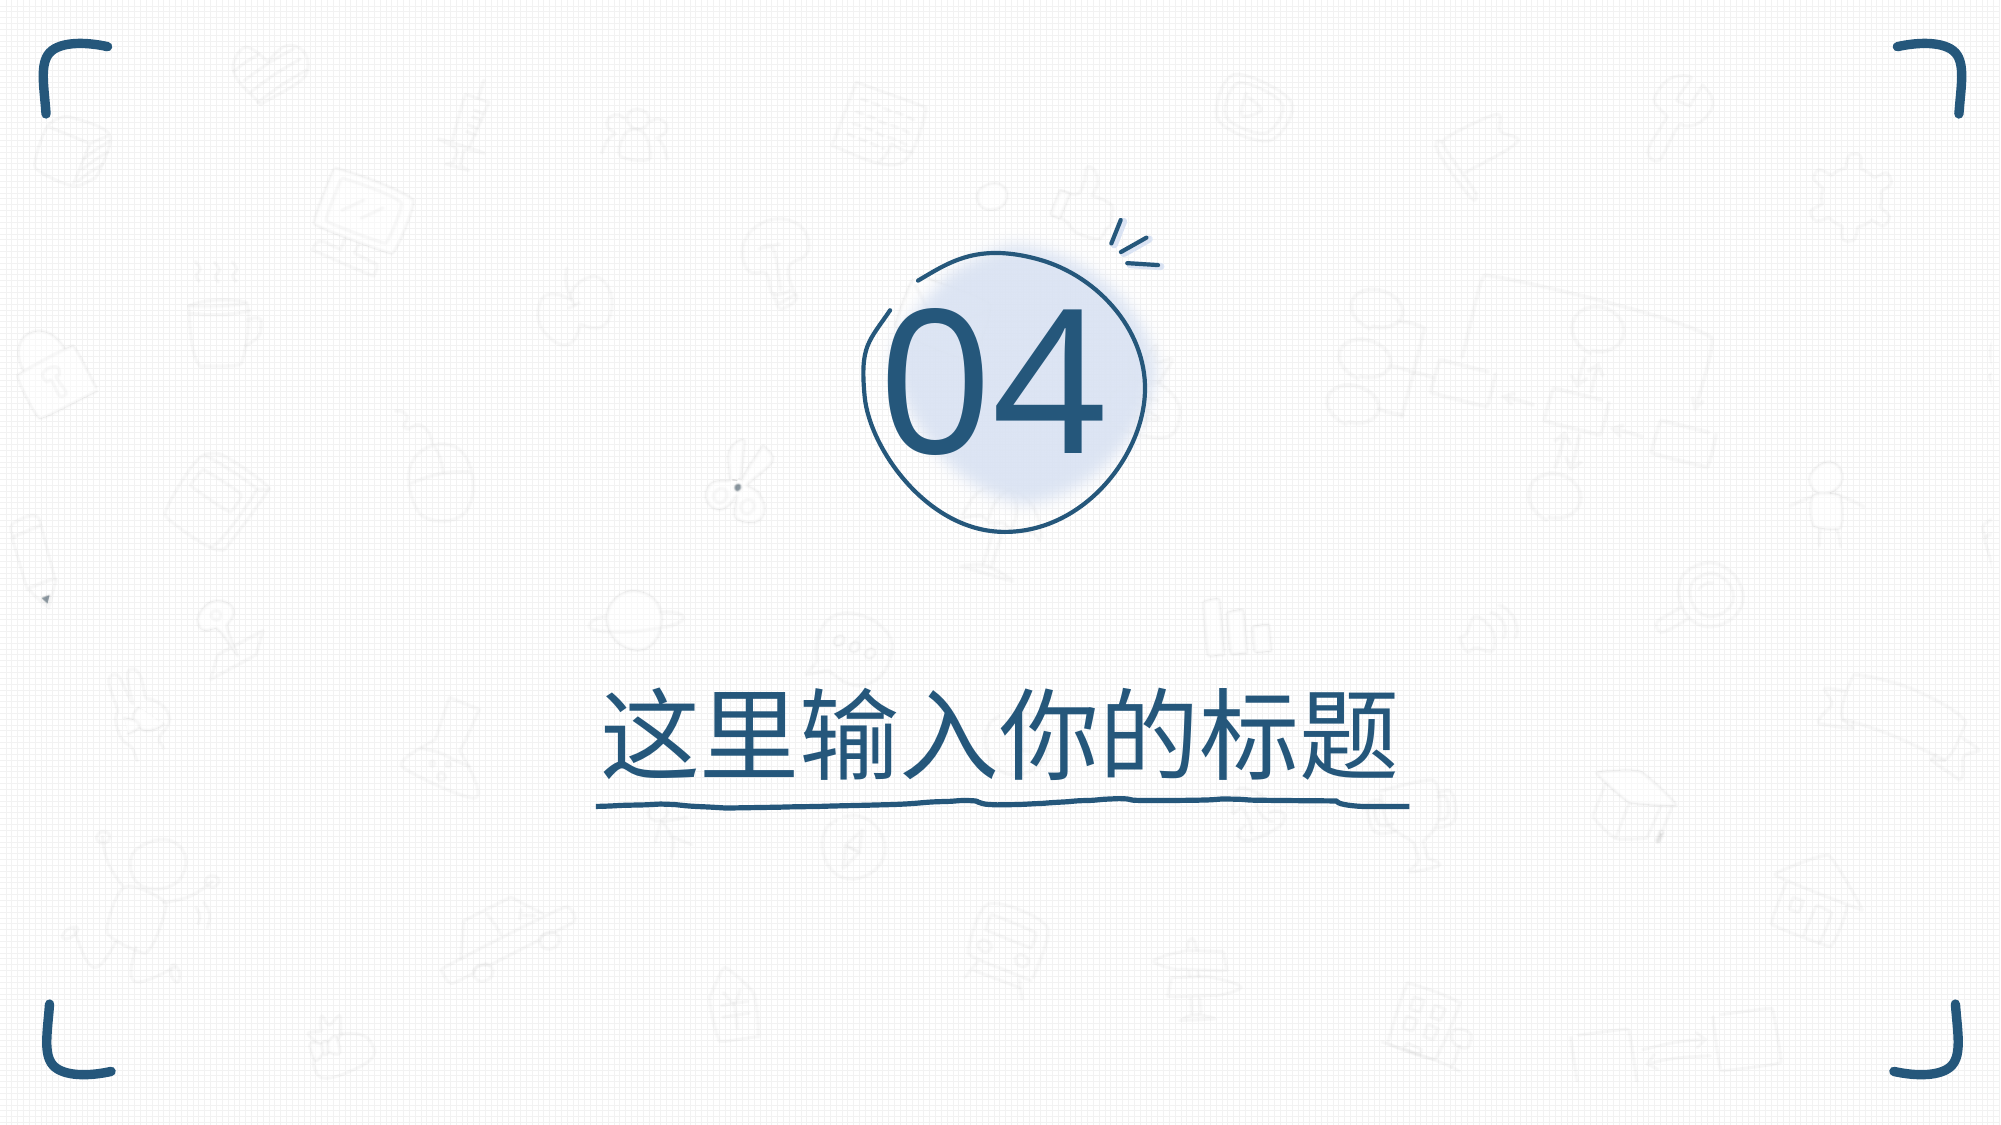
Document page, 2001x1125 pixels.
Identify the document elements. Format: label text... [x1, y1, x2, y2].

list 这里输入你的标题 [554, 678, 1446, 936]
